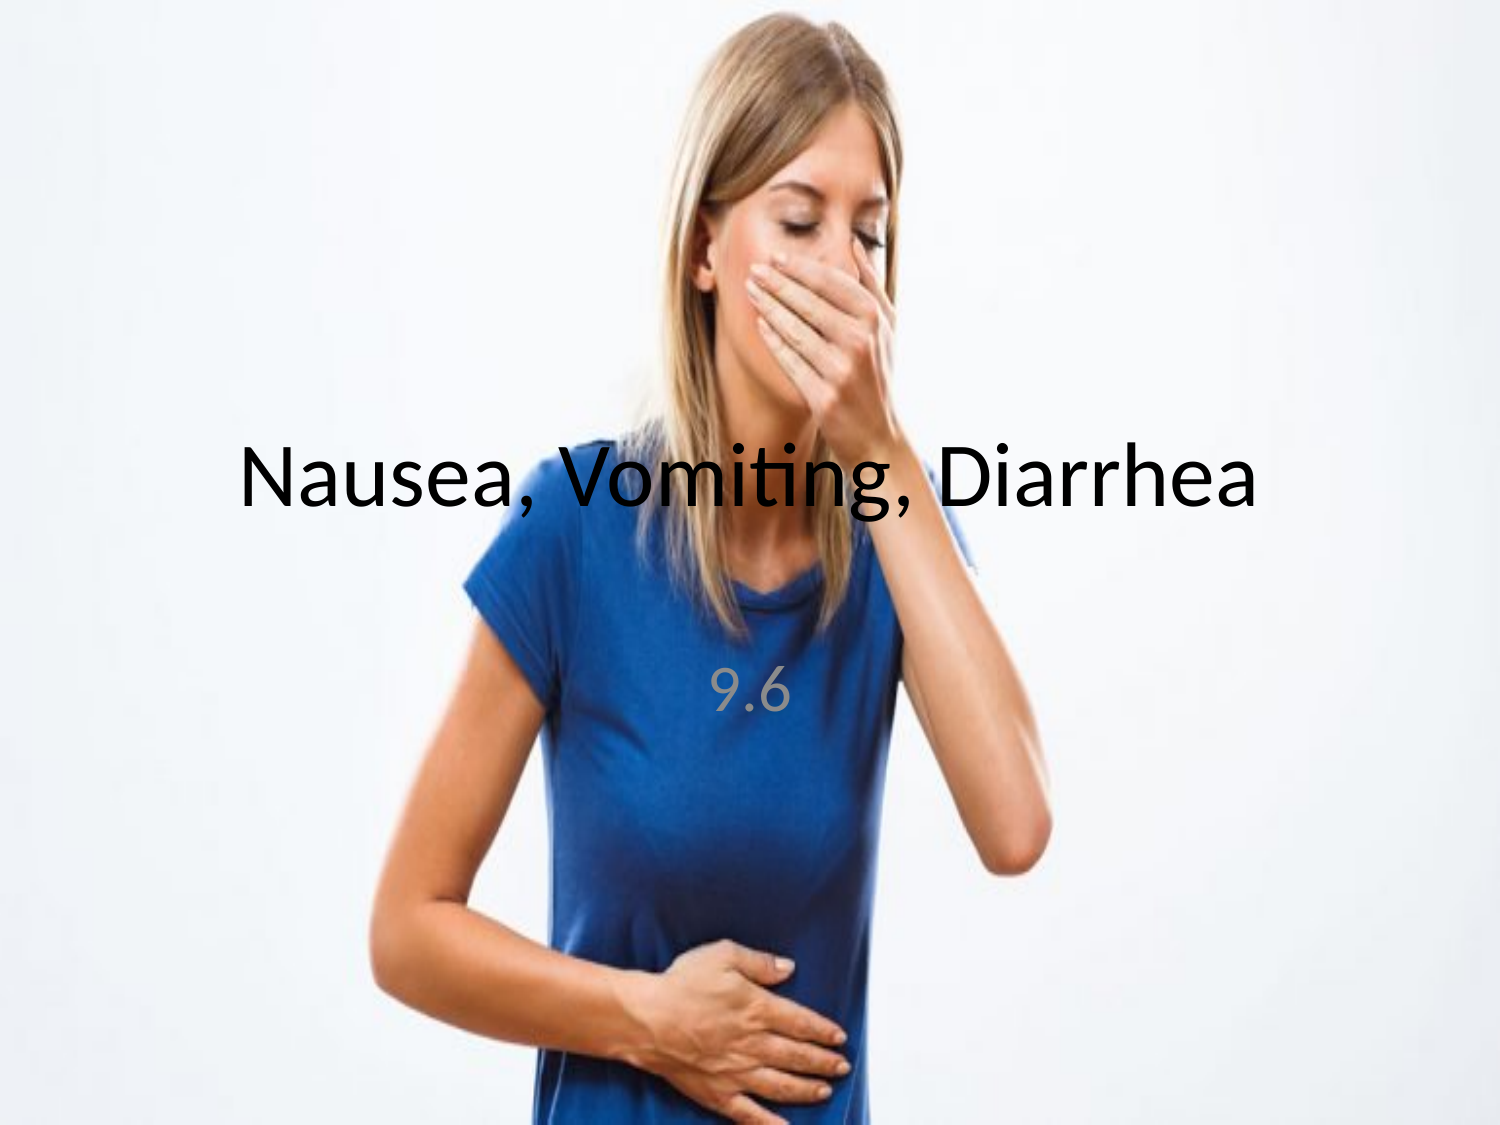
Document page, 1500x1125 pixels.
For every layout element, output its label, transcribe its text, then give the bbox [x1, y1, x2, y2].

subtitle 9.6 [225, 637, 1275, 925]
title Nausea, Vomiting, Diarrhea [112, 349, 1388, 591]
picture [0, 0, 1500, 1125]
